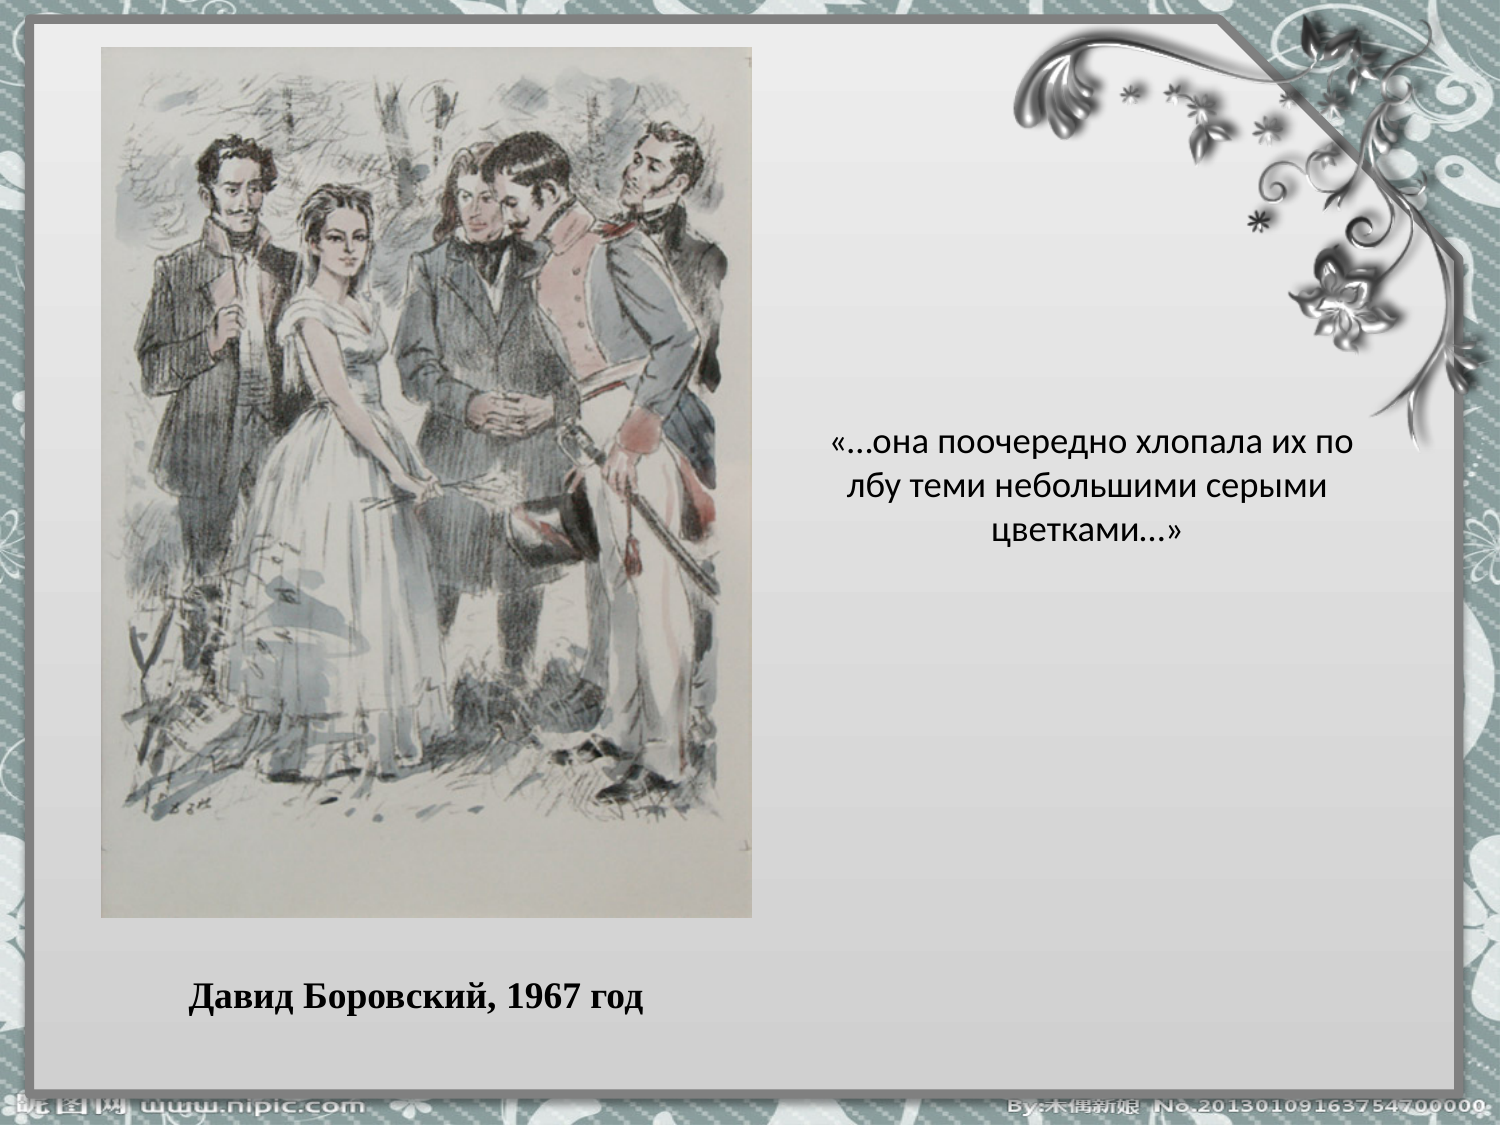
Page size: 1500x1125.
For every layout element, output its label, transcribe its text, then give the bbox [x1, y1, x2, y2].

text_box Давид Боровский, 1967 год [173, 964, 659, 1024]
title «…она поочередно хлопала их по лбу теми небольшими серыми цветками…» [797, 388, 1378, 577]
picture [0, 0, 1500, 1125]
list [101, 46, 752, 918]
